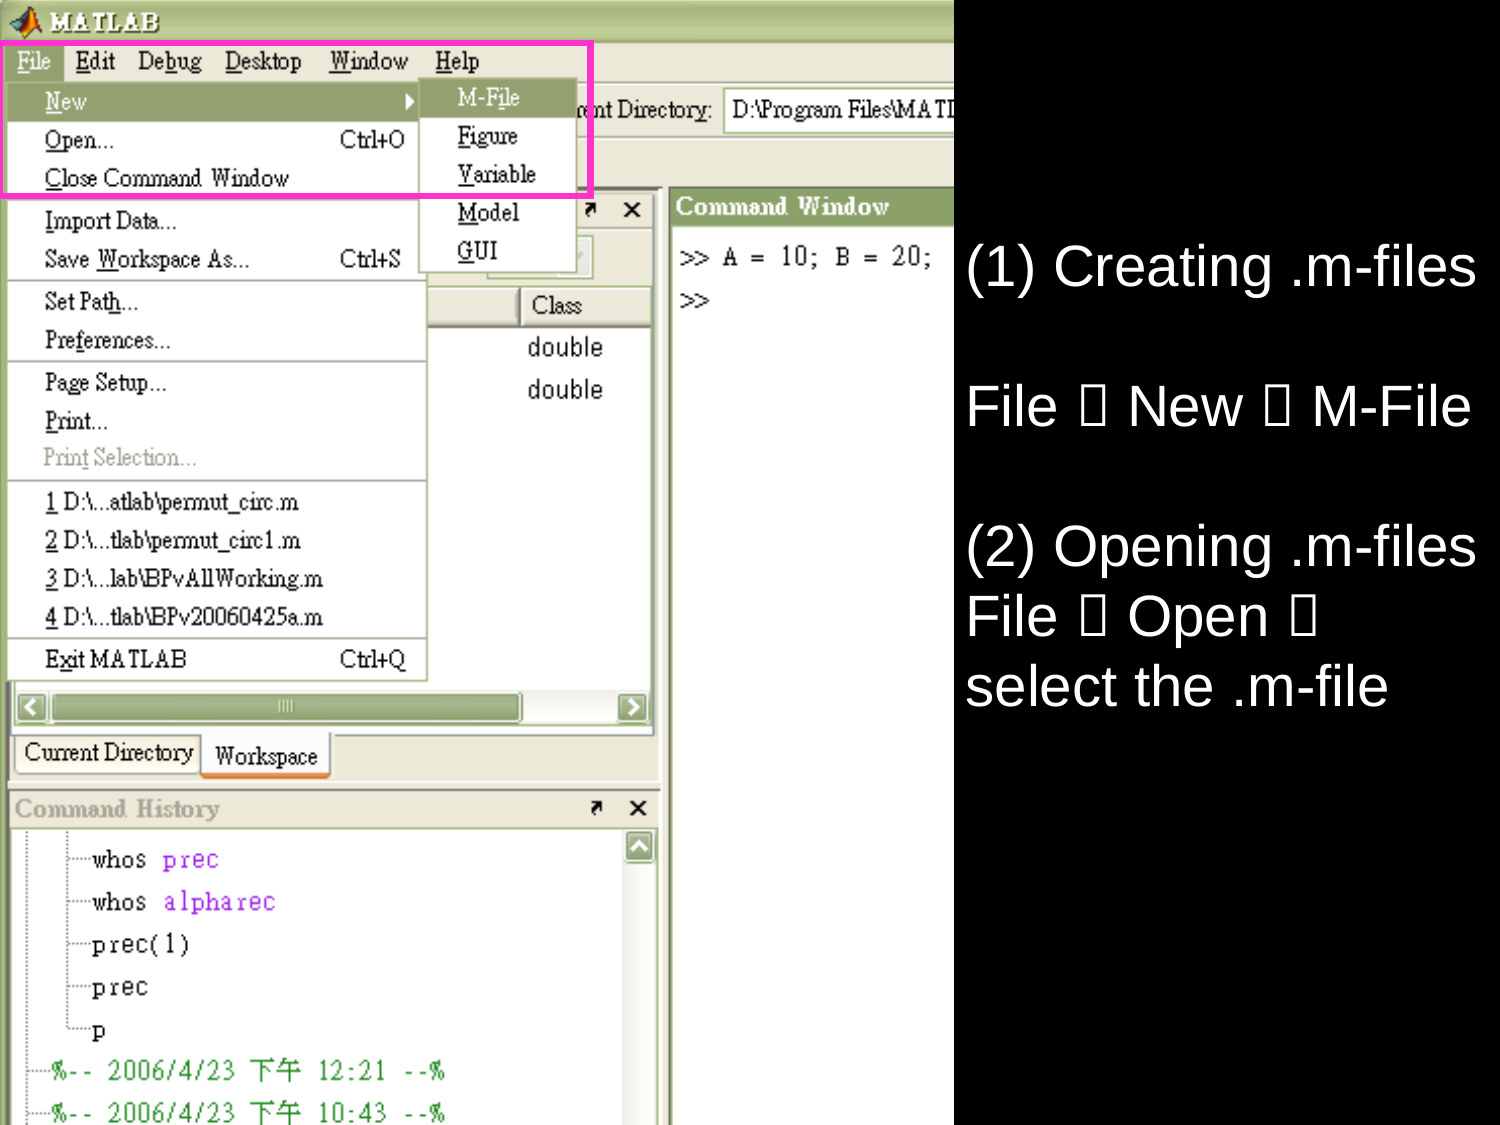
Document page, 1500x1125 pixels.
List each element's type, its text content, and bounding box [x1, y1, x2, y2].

text_box (1) Creating .m-files File  New  M-File (2) Opening .m-files File  Open  select the .m-file [957, 220, 1500, 726]
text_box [0, 0, 954, 1125]
